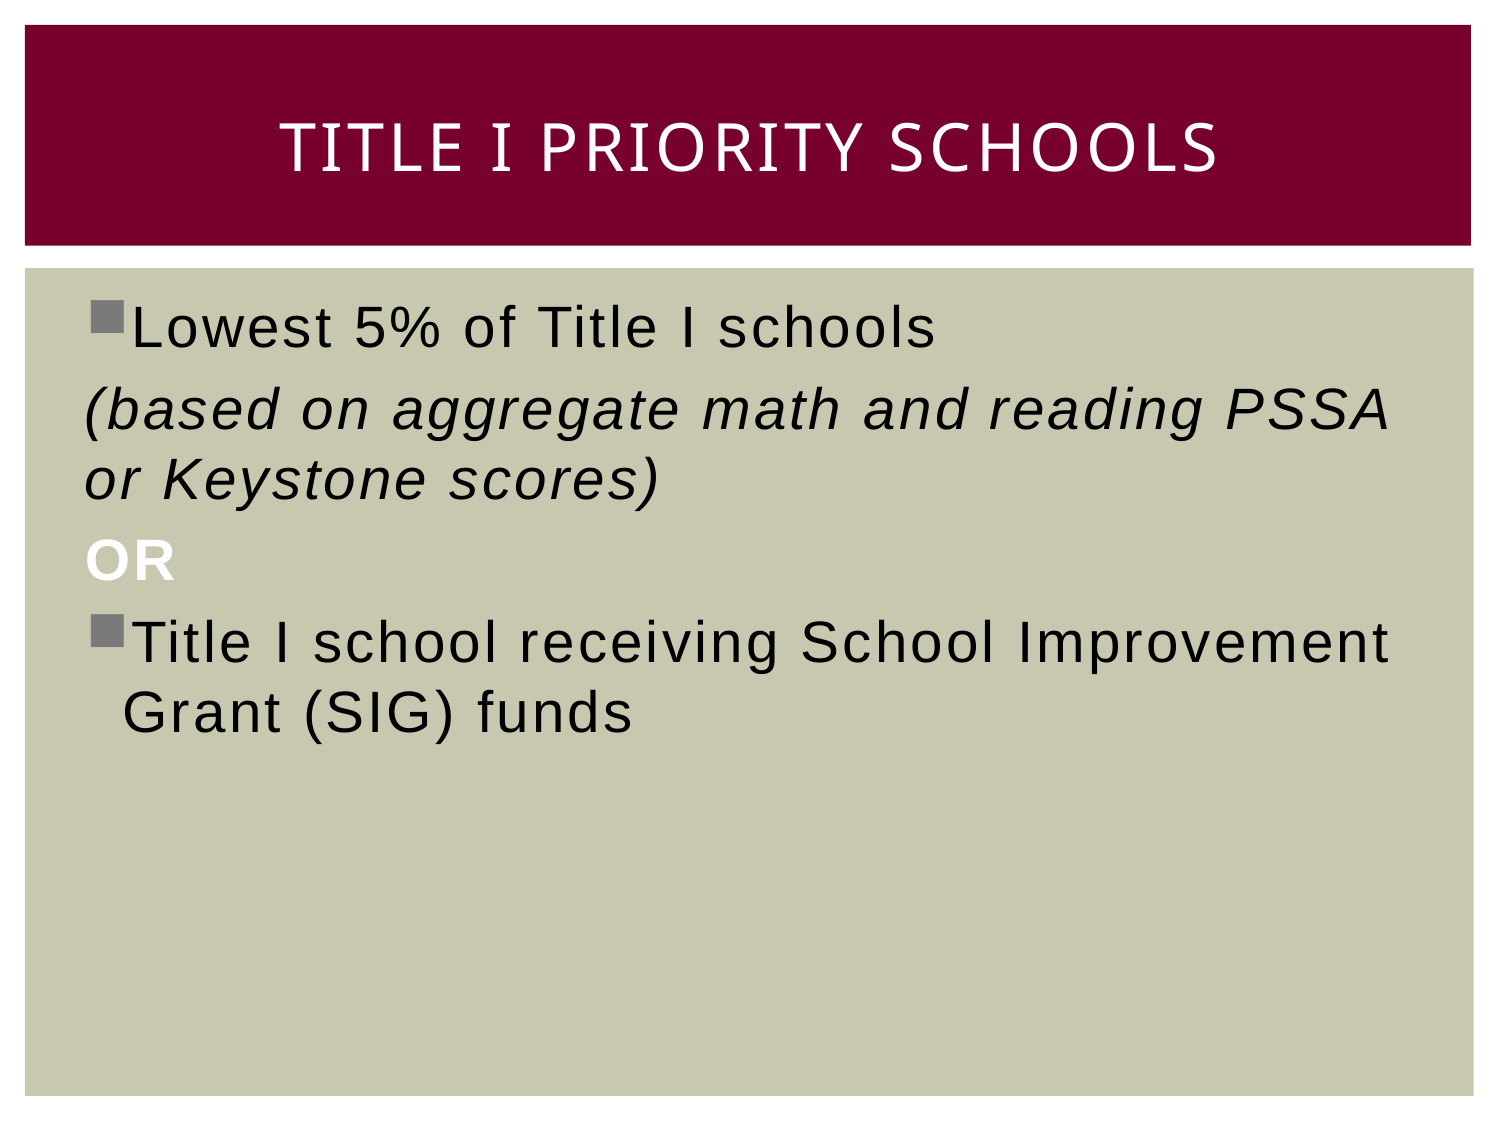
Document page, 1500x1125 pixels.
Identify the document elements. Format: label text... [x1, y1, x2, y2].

list Lowest 5% of Title I schools (based on aggregate math and reading PSSA or Keystone scores) OR Title I school receiving School Improvement Grant (SIG) funds [62, 281, 1442, 1005]
title Title I PRIORITY Schools [62, 58, 1438, 232]
